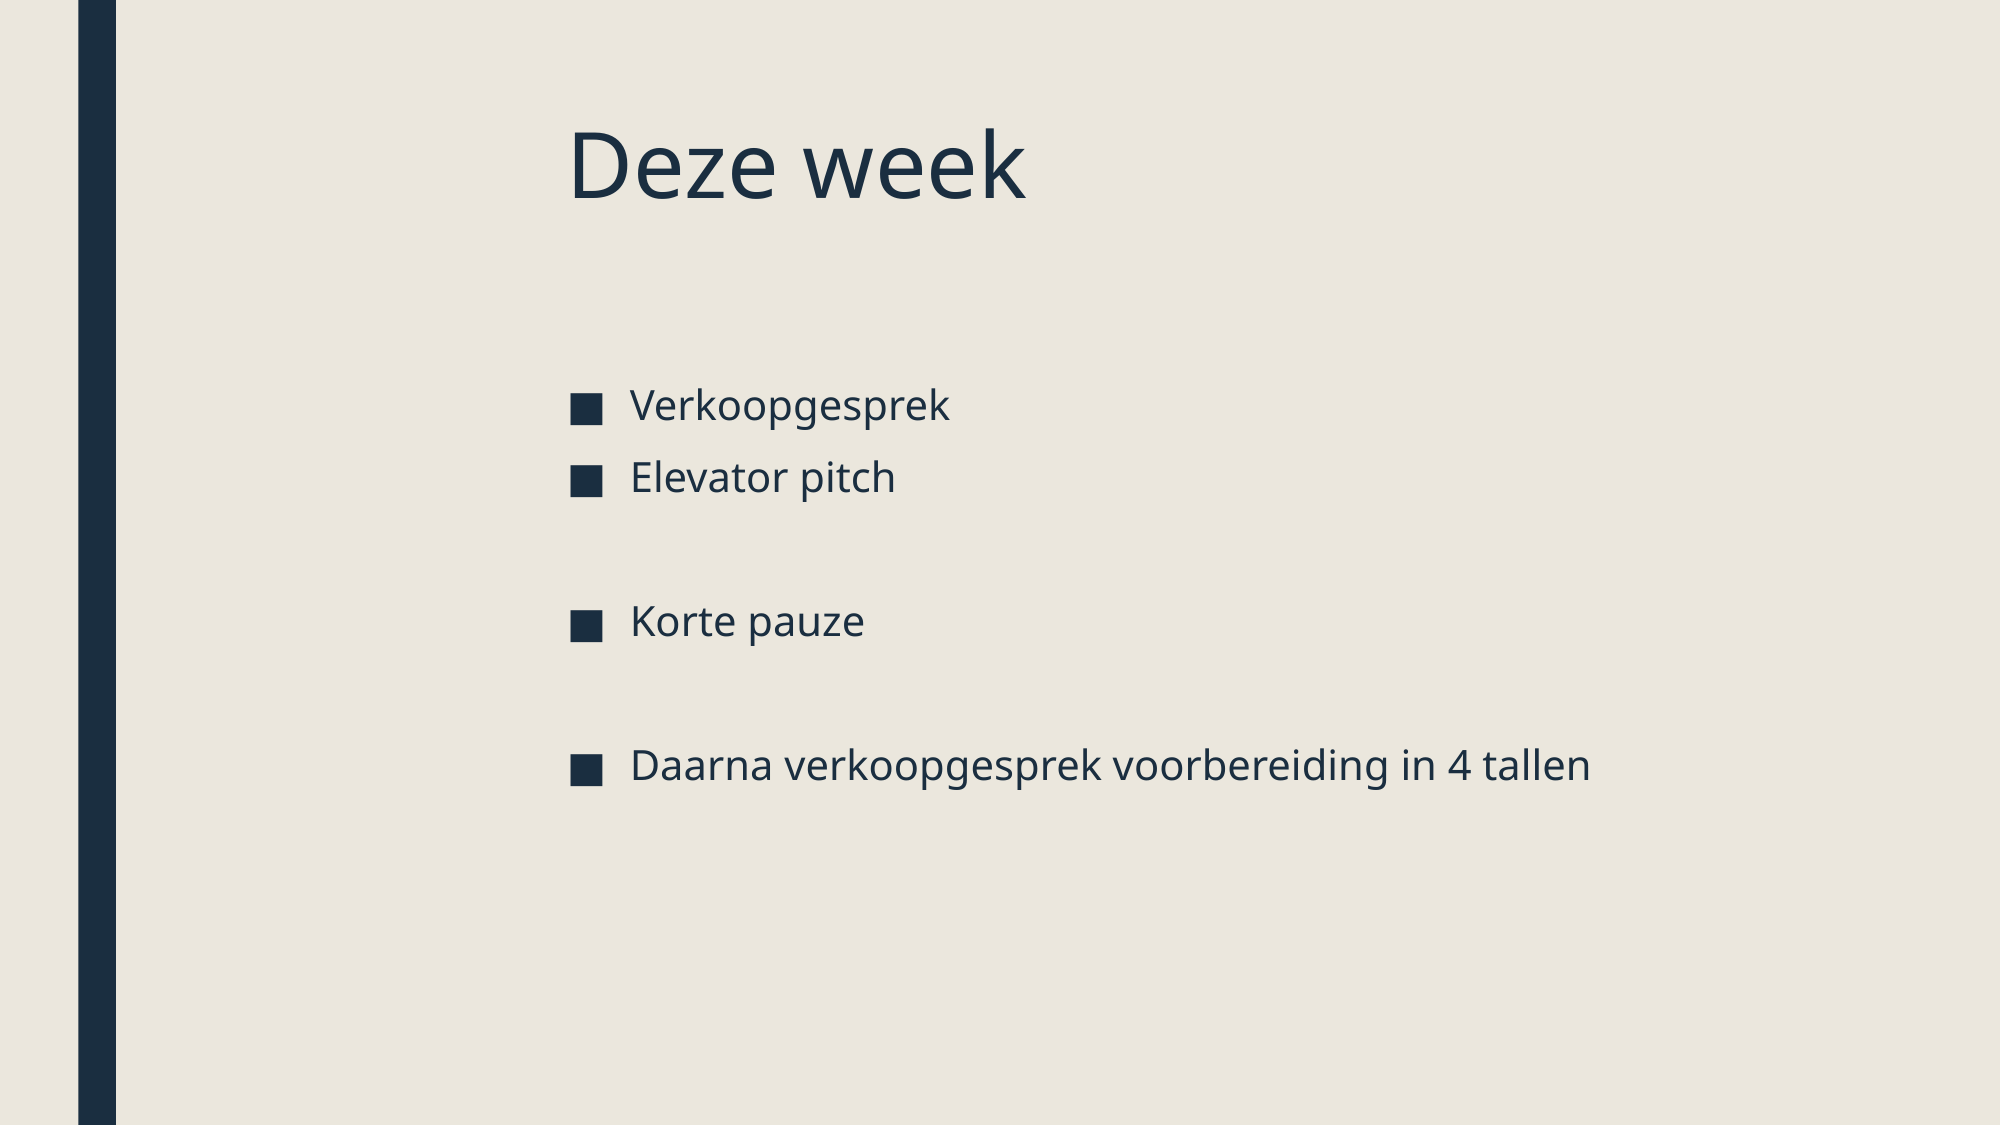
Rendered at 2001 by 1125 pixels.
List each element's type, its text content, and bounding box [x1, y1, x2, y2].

list Verkoopgesprek Elevator pitch Korte pauze Daarna verkoopgesprek voorbereiding in 4 tallen [551, 375, 1816, 963]
title Deze week [551, 112, 1816, 357]
